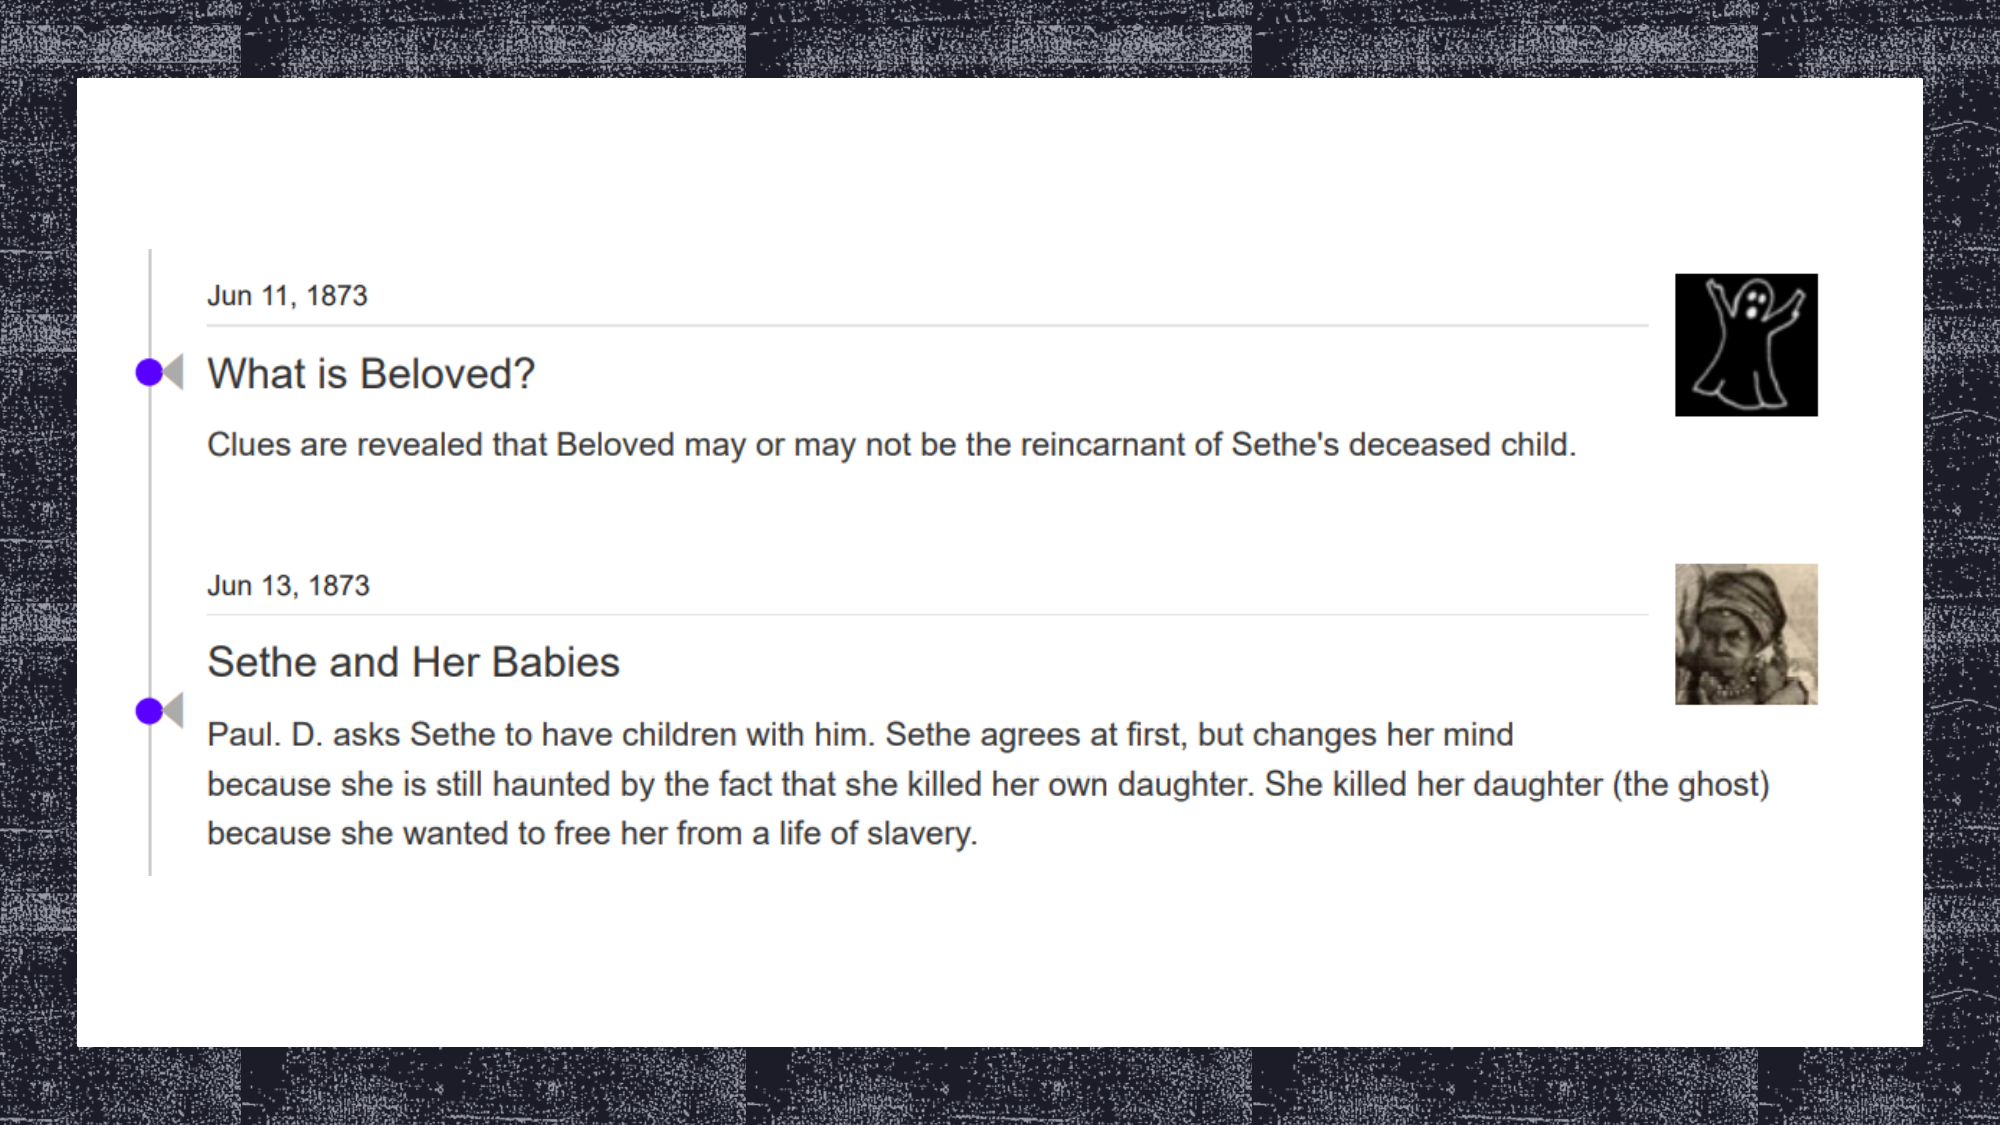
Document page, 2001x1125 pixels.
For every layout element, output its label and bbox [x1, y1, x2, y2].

picture [131, 249, 1868, 876]
text_box [0, 0, 2000, 1125]
text_box [77, 78, 1923, 1047]
